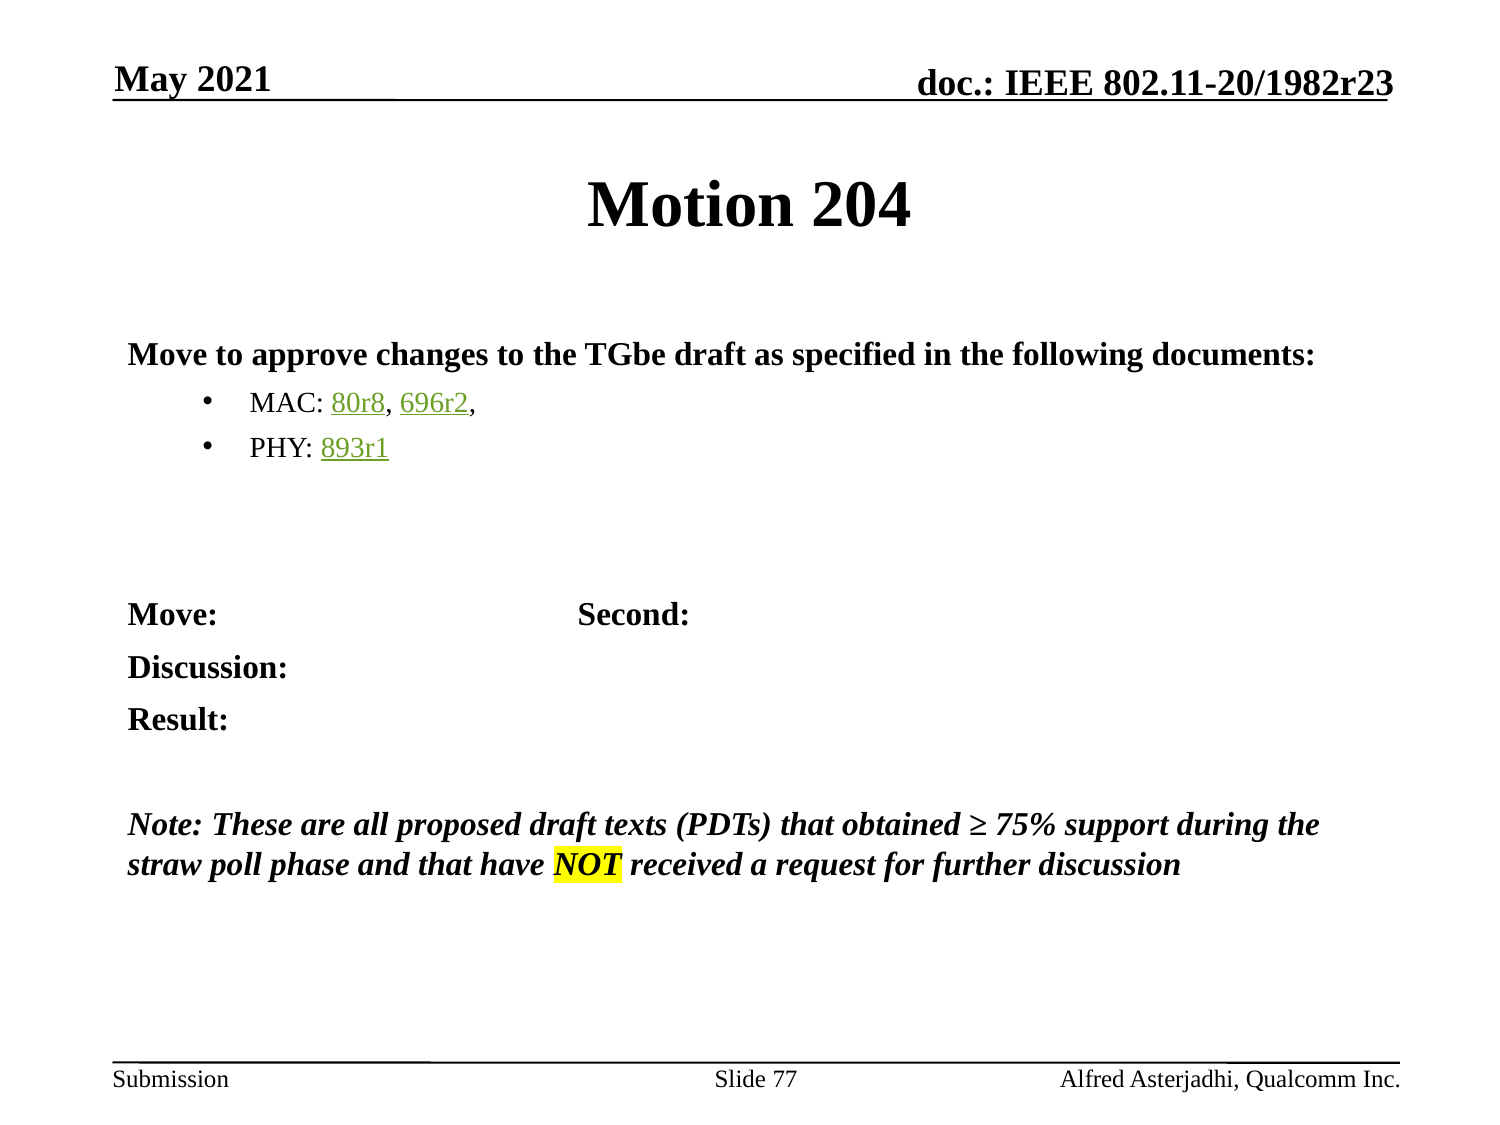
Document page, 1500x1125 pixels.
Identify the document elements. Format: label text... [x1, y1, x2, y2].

title Motion 204 [112, 112, 1388, 288]
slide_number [114, 54, 423, 100]
footer Alfred Asterjadhi, Qualcomm Inc. [878, 1061, 1402, 1093]
slide_number Slide 77 [712, 1061, 800, 1123]
list Move to approve changes to the TGbe draft as specified in the following documents: MAC: 80r8, 696r2, PHY: 893r1 Move: Second: Discussion: Result: Note: These are all proposed draft texts (PDTs) that obtained ≥ 75% support during the straw poll phase and that have NOT received a request for further discussion [112, 324, 1388, 1000]
